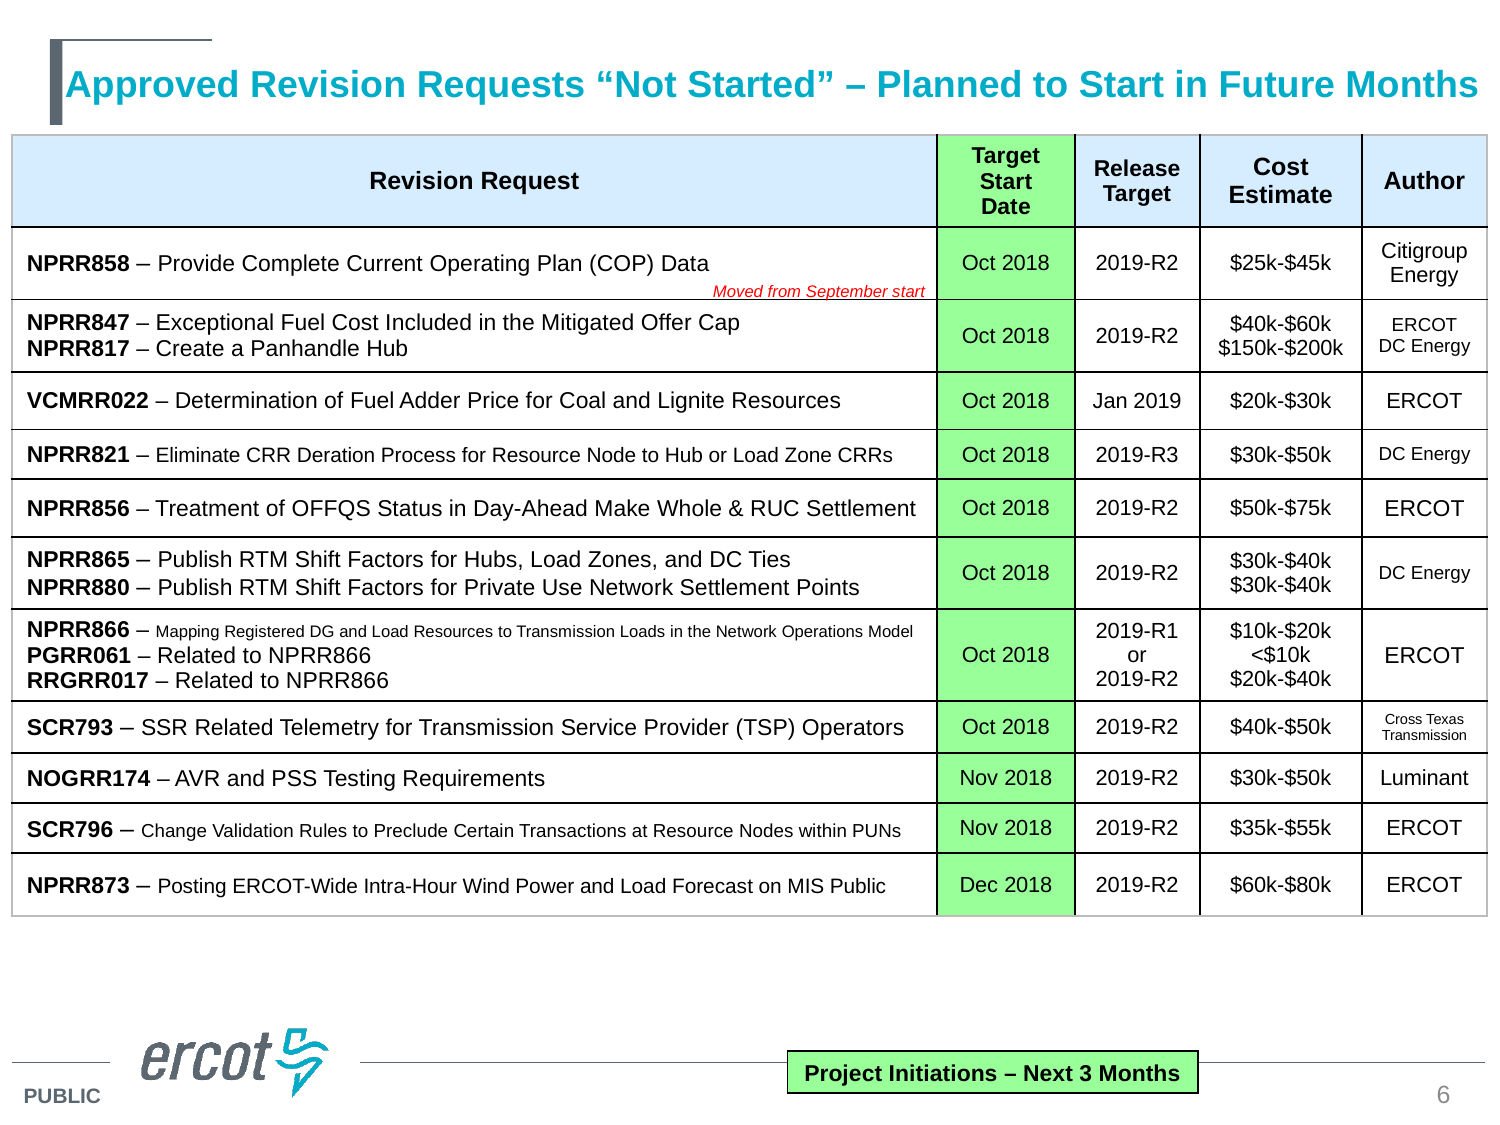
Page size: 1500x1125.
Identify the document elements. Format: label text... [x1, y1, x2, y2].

table_cell $60k-$80k [1201, 854, 1361, 915]
table_header Author [1363, 136, 1486, 226]
table_cell Oct 2018 [938, 228, 1074, 299]
table_cell NPRR847 – Exceptional Fuel Cost Included in the Mitigated Offer Cap NPRR817 – Create a Panhandle Hub [13, 300, 936, 371]
table_cell Oct 2018 [938, 480, 1074, 536]
table_cell NOGRR174 – AVR and PSS Testing Requirements [13, 754, 936, 802]
table_cell $50k-$75k [1201, 480, 1361, 536]
table_cell ERCOT [1363, 804, 1486, 852]
table_cell SCR796 – Change Validation Rules to Preclude Certain Transactions at Resource Nodes within PUNs [13, 804, 936, 852]
table_cell $30k-$40k $30k-$40k [1201, 538, 1361, 608]
table_cell Cross Texas Transmission [1363, 702, 1486, 752]
table_cell Dec 2018 [938, 854, 1074, 915]
table_cell $25k-$45k [1201, 228, 1361, 299]
table_cell 2019-R2 [1076, 538, 1199, 608]
table_cell $20k-$30k [1201, 373, 1361, 429]
table_cell 2019-R2 [1076, 854, 1199, 915]
table_header Cost Estimate [1201, 136, 1361, 226]
table_cell DC Energy [1363, 430, 1486, 478]
table_cell NPRR873 – Posting ERCOT-Wide Intra-Hour Wind Power and Load Forecast on MIS Public [13, 854, 936, 915]
table_cell Nov 2018 [938, 804, 1074, 852]
table_cell 2019-R2 [1076, 480, 1199, 536]
table_header Target Start Date [938, 136, 1074, 226]
table_cell 2019-R2 [1076, 300, 1199, 371]
table_cell Oct 2018 [938, 610, 1074, 700]
table_cell $30k-$50k [1201, 430, 1361, 478]
table_cell Oct 2018 [938, 538, 1074, 608]
text_box Moved from September start [687, 273, 951, 309]
table_cell $40k-$50k [1201, 702, 1361, 752]
table_cell Oct 2018 [938, 373, 1074, 429]
table_cell VCMRR022 – Determination of Fuel Adder Price for Coal and Lignite Resources [13, 373, 936, 429]
table_cell ERCOT [1363, 610, 1486, 700]
table_cell SCR793 – SSR Related Telemetry for Transmission Service Provider (TSP) Operators [13, 702, 936, 752]
table_cell 2019-R2 [1076, 702, 1199, 752]
table_cell NPRR866 – Mapping Registered DG and Load Resources to Transmission Loads in the Network Operations Model PGRR061 – Related to NPRR866 RRGRR017 – Related to NPRR866 [13, 610, 936, 700]
table_cell NPRR856 – Treatment of OFFQS Status in Day-Ahead Make Whole & RUC Settlement [13, 480, 936, 536]
table_cell $10k-$20k <$10k $20k-$40k [1201, 610, 1361, 700]
table_cell Nov 2018 [938, 754, 1074, 802]
slide_number 6 [1412, 1076, 1475, 1112]
table_cell Oct 2018 [938, 300, 1074, 371]
picture [137, 1024, 332, 1100]
table_cell 2019-R2 [1076, 228, 1199, 299]
table_cell Luminant [1363, 754, 1486, 802]
table_cell ERCOT [1363, 854, 1486, 915]
title Approved Revision Requests “Not Started” – Planned to Start in Future Months [50, 52, 1500, 125]
table_cell NPRR858 – Provide Complete Current Operating Plan (COP) Data [13, 228, 936, 299]
table_cell ERCOT [1363, 373, 1486, 429]
table_cell 2019-R2 [1076, 754, 1199, 802]
table_header Revision Request [13, 136, 936, 226]
table_cell DC Energy [1363, 538, 1486, 608]
table_cell NPRR865 – Publish RTM Shift Factors for Hubs, Load Zones, and DC Ties NPRR880 – Publish RTM Shift Factors for Private Use Network Settlement Points [13, 538, 936, 608]
table_cell ERCOT [1363, 480, 1486, 536]
table_header Release Target [1076, 136, 1199, 226]
table_cell $40k-$60k $150k-$200k [1201, 300, 1361, 371]
table_cell ERCOT DC Energy [1363, 300, 1486, 371]
text_box Project Initiations – Next 3 Months [787, 1050, 1198, 1093]
table_cell Oct 2018 [938, 430, 1074, 478]
table_cell Jan 2019 [1076, 373, 1199, 429]
table_cell NPRR821 – Eliminate CRR Deration Process for Resource Node to Hub or Load Zone CRRs [13, 430, 936, 478]
table_cell 2019-R1 or 2019-R2 [1076, 610, 1199, 700]
table_cell Oct 2018 [938, 702, 1074, 752]
table_cell $30k-$50k [1201, 754, 1361, 802]
table_cell 2019-R2 [1076, 804, 1199, 852]
table_cell $35k-$55k [1201, 804, 1361, 852]
table_cell 2019-R3 [1076, 430, 1199, 478]
table_cell Citigroup Energy [1363, 228, 1486, 299]
